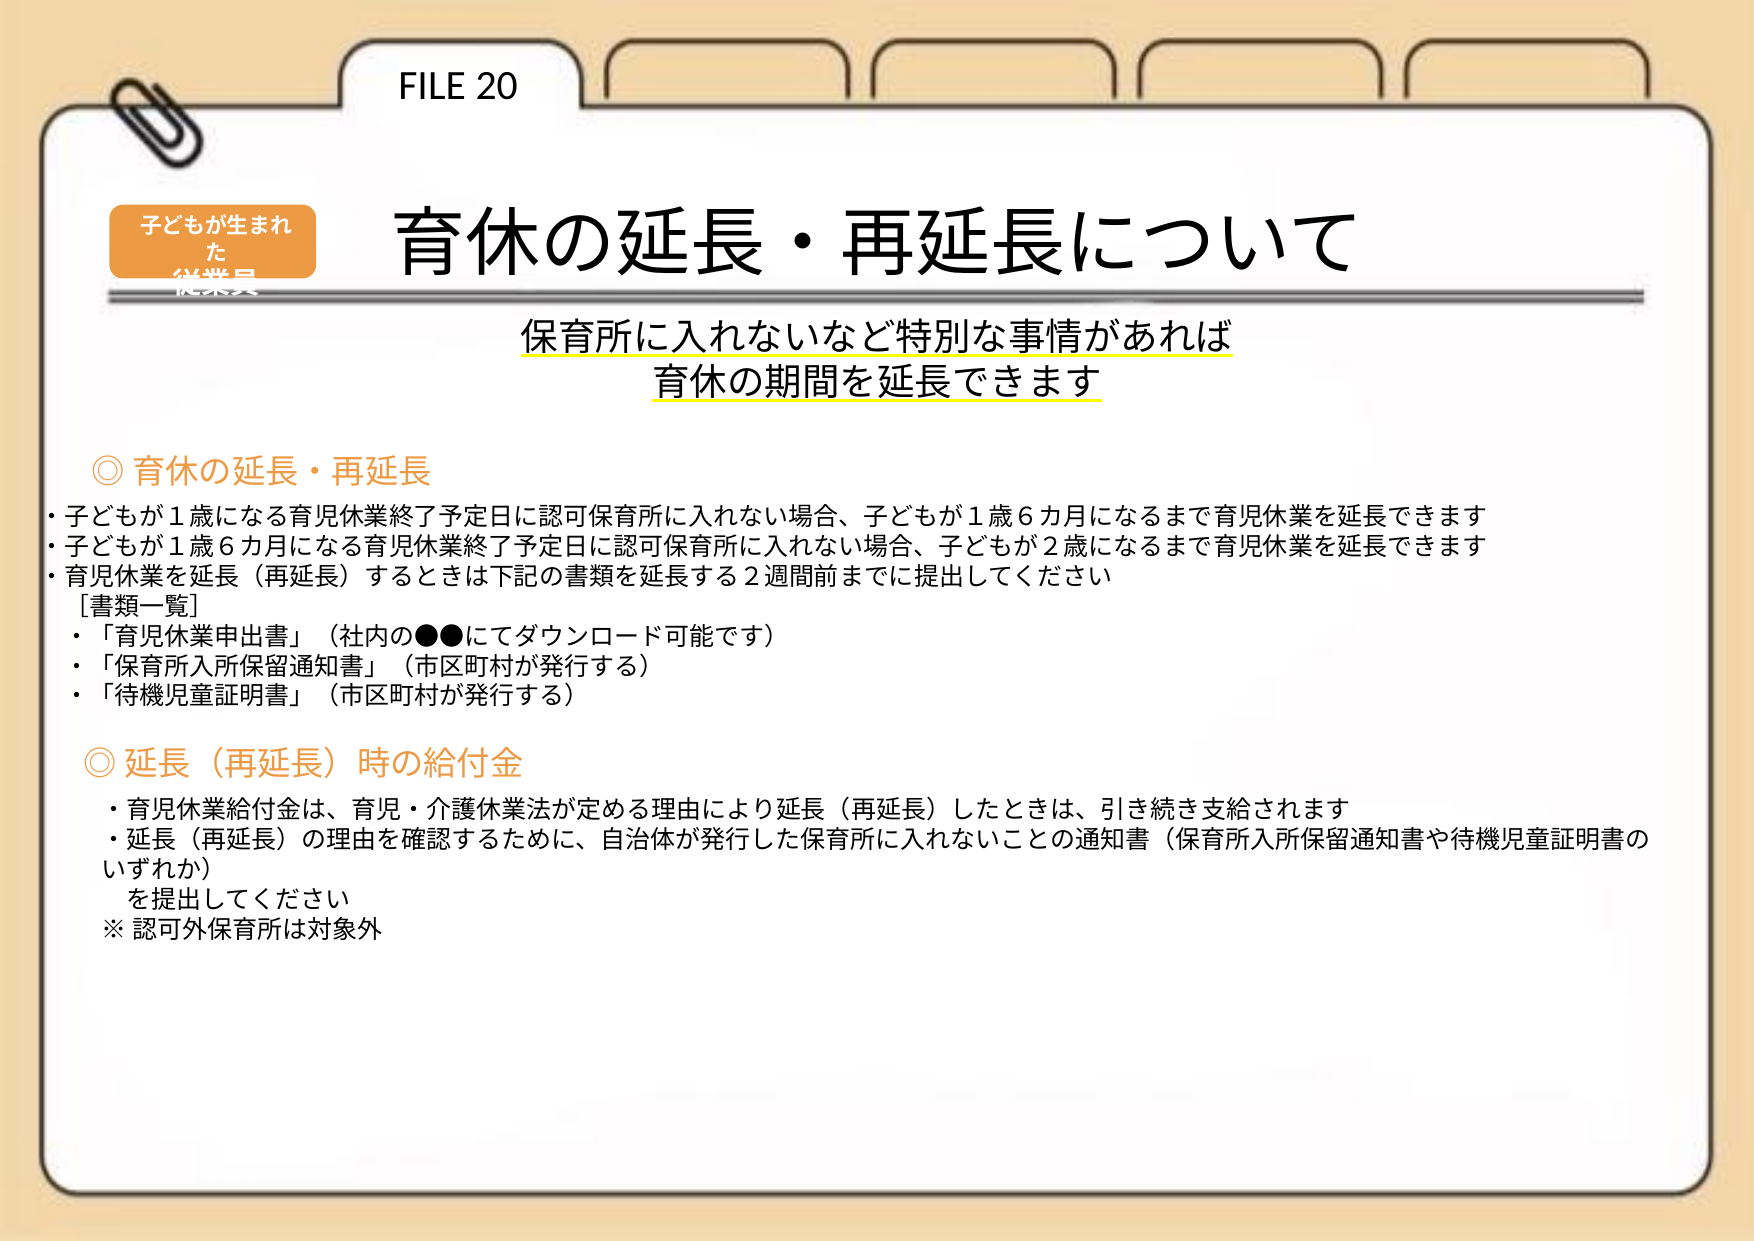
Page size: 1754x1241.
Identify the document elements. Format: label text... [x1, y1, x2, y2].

text_box ◎延長（再延長）時の給付金 [68, 734, 539, 790]
text_box 子どもが生まれた 従業員 [117, 204, 315, 307]
text_box FILE 20 [383, 50, 533, 115]
text_box 保育所に入れないなど特別な事情があれば 育休の期間を延長できます [505, 306, 1248, 411]
picture [0, 0, 1754, 1241]
text_box ・子どもが１歳になる育児休業終了予定日に認可保育所に入れない場合、子どもが１歳６カ月になるまで育児休業を延長できます ・子どもが１歳６カ月になる育児休業終了予定日に認可保育所に入れない場合、子どもが２歳になるまで育児休業を延長できます ・育児休業を延長（再延長）するときは下記の書類を延長する２週間前までに提出してください ［書類一覧］ ・「育児休業申出書」（社内の●●にてダウンロード可能です） ・「保育所入所保留通知書」（市区町村が発行する） ・「待機児童証明書」（市区町村が発行する） [24, 492, 1505, 718]
text_box [109, 206, 117, 277]
text_box 育休の延長・再延長について [375, 186, 1378, 292]
text_box ・育児休業給付金は、育児・介護休業法が定める理由により延長（再延長）したときは、引き続き支給されます ・延長（再延長）の理由を確認するために、自治体が発行した保育所に入れないことの通知書（保育所入所保留通知書や待機児童証明書のいずれか） を提出してください ※認可外保育所は対象外 [86, 785, 1667, 951]
text_box ◎育休の延長・再延長 [76, 443, 447, 492]
